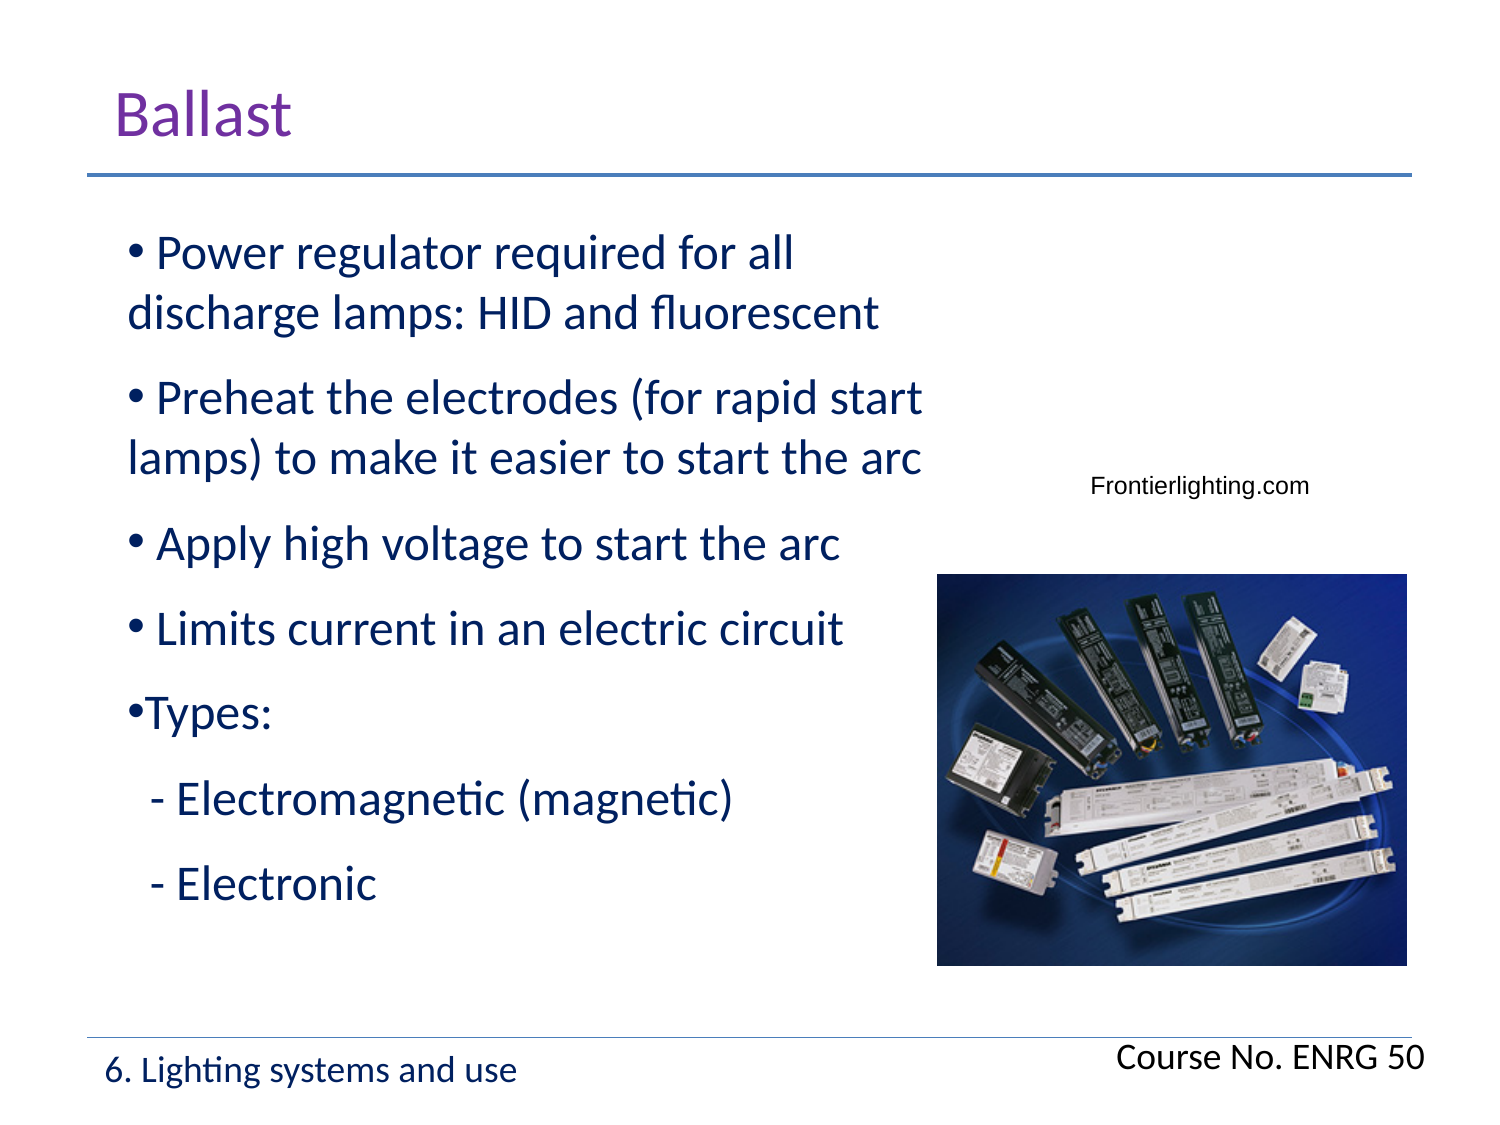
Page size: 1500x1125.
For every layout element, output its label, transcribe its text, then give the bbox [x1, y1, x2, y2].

text_box Frontierlighting.com [1075, 462, 1326, 508]
picture [937, 574, 1407, 966]
text_box Power regulator required for all discharge lamps: HID and fluorescent Preheat the electrodes (for rapid start lamps) to make it easier to start the arc Apply high voltage to start the arc Limits current in an electric circuit Types: - Electromagnetic (magnetic) - Electronic [112, 212, 963, 918]
text_box Course No. ENRG 50 [1101, 1024, 1441, 1085]
text_box Ballast [99, 62, 838, 158]
text_box 6. Lighting systems and use [89, 1045, 534, 1098]
